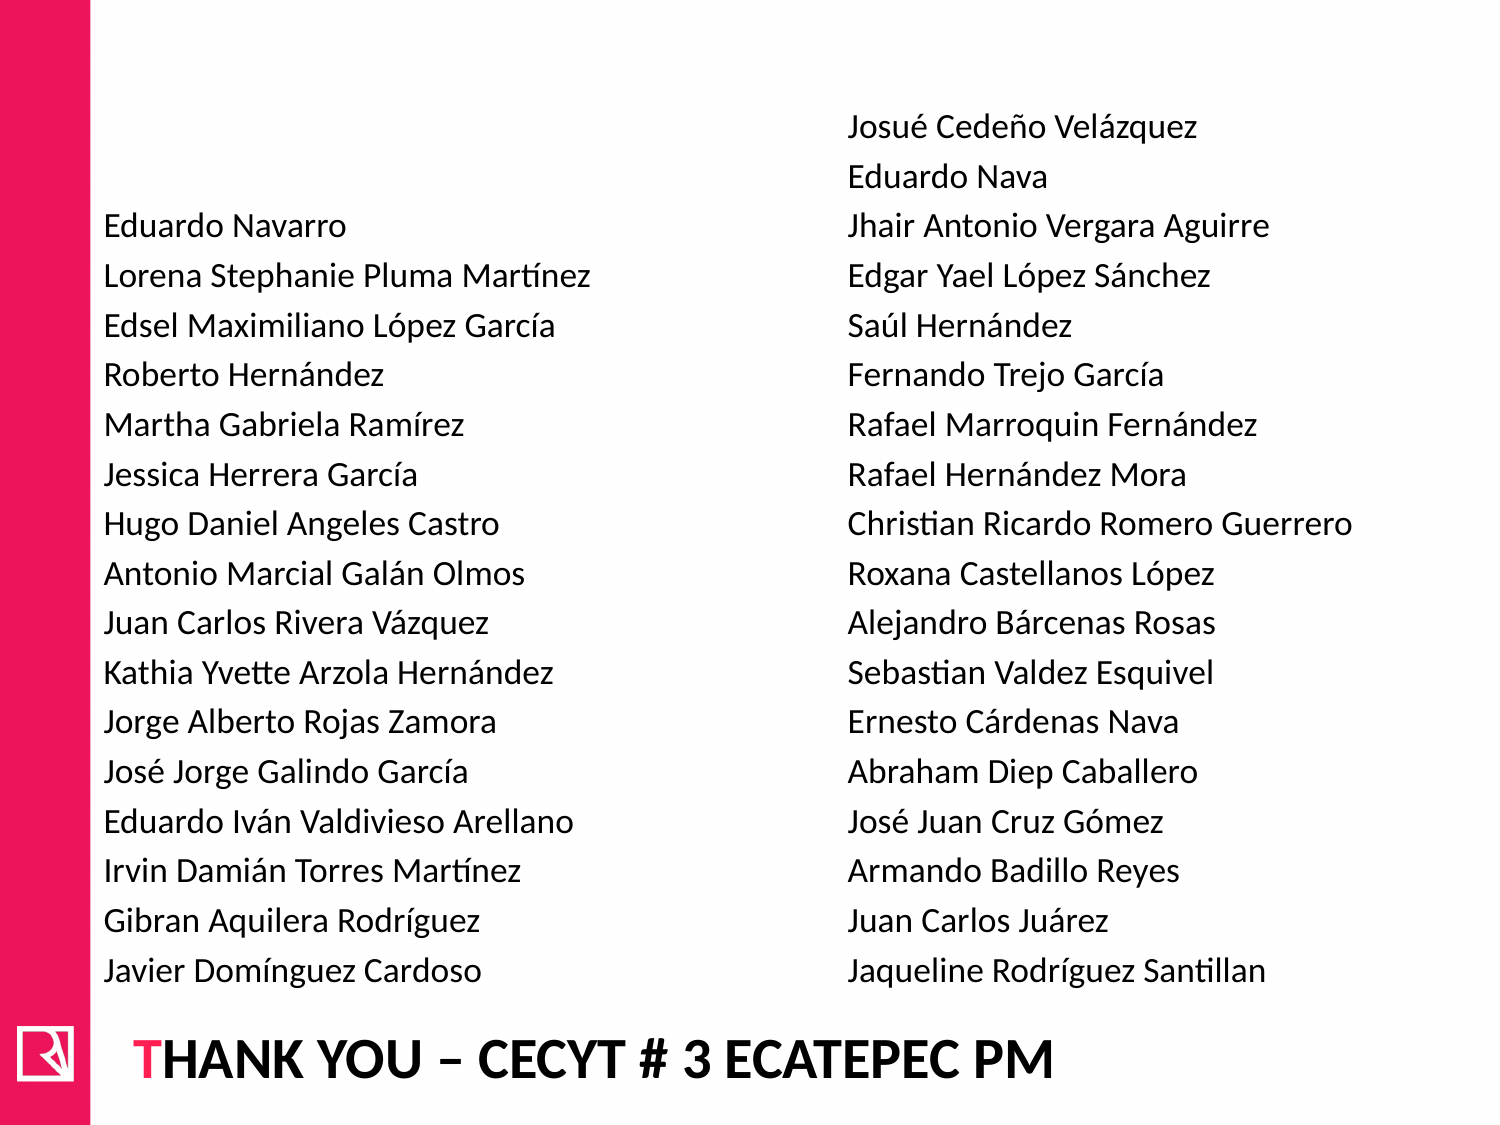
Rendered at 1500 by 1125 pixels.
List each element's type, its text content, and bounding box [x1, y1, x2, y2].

list Eduardo Navarro Lorena Stephanie Pluma Martínez Edsel Maximiliano López García Roberto Hernández Martha Gabriela Ramírez Jessica Herrera García Hugo Daniel Angeles Castro Antonio Marcial Galán Olmos Juan Carlos Rivera Vázquez Kathia Yvette Arzola Hernández Jorge Alberto Rojas Zamora José Jorge Galindo García Eduardo Iván Valdivieso Arellano Irvin Damián Torres Martínez Gibran Aquilera Rodríguez Javier Domínguez Cardoso [88, 113, 691, 1096]
picture [0, 0, 1500, 1125]
title Thank you – cecyt # 3 ecatepec pm [118, 1013, 1394, 1125]
text_box Josué Cedeño Velázquez Eduardo Nava Jhair Antonio Vergara Aguirre Edgar Yael López Sánchez Saúl Hernández Fernando Trejo García Rafael Marroquin Fernández Rafael Hernández Mora Christian Ricardo Romero Guerrero Roxana Castellanos López Alejandro Bárcenas Rosas Sebastian Valdez Esquivel Ernesto Cárdenas Nava Abraham Diep Caballero José Juan Cruz Gómez Armando Badillo Reyes Juan Carlos Juárez Jaqueline Rodríguez Santillan [832, 113, 1394, 1096]
